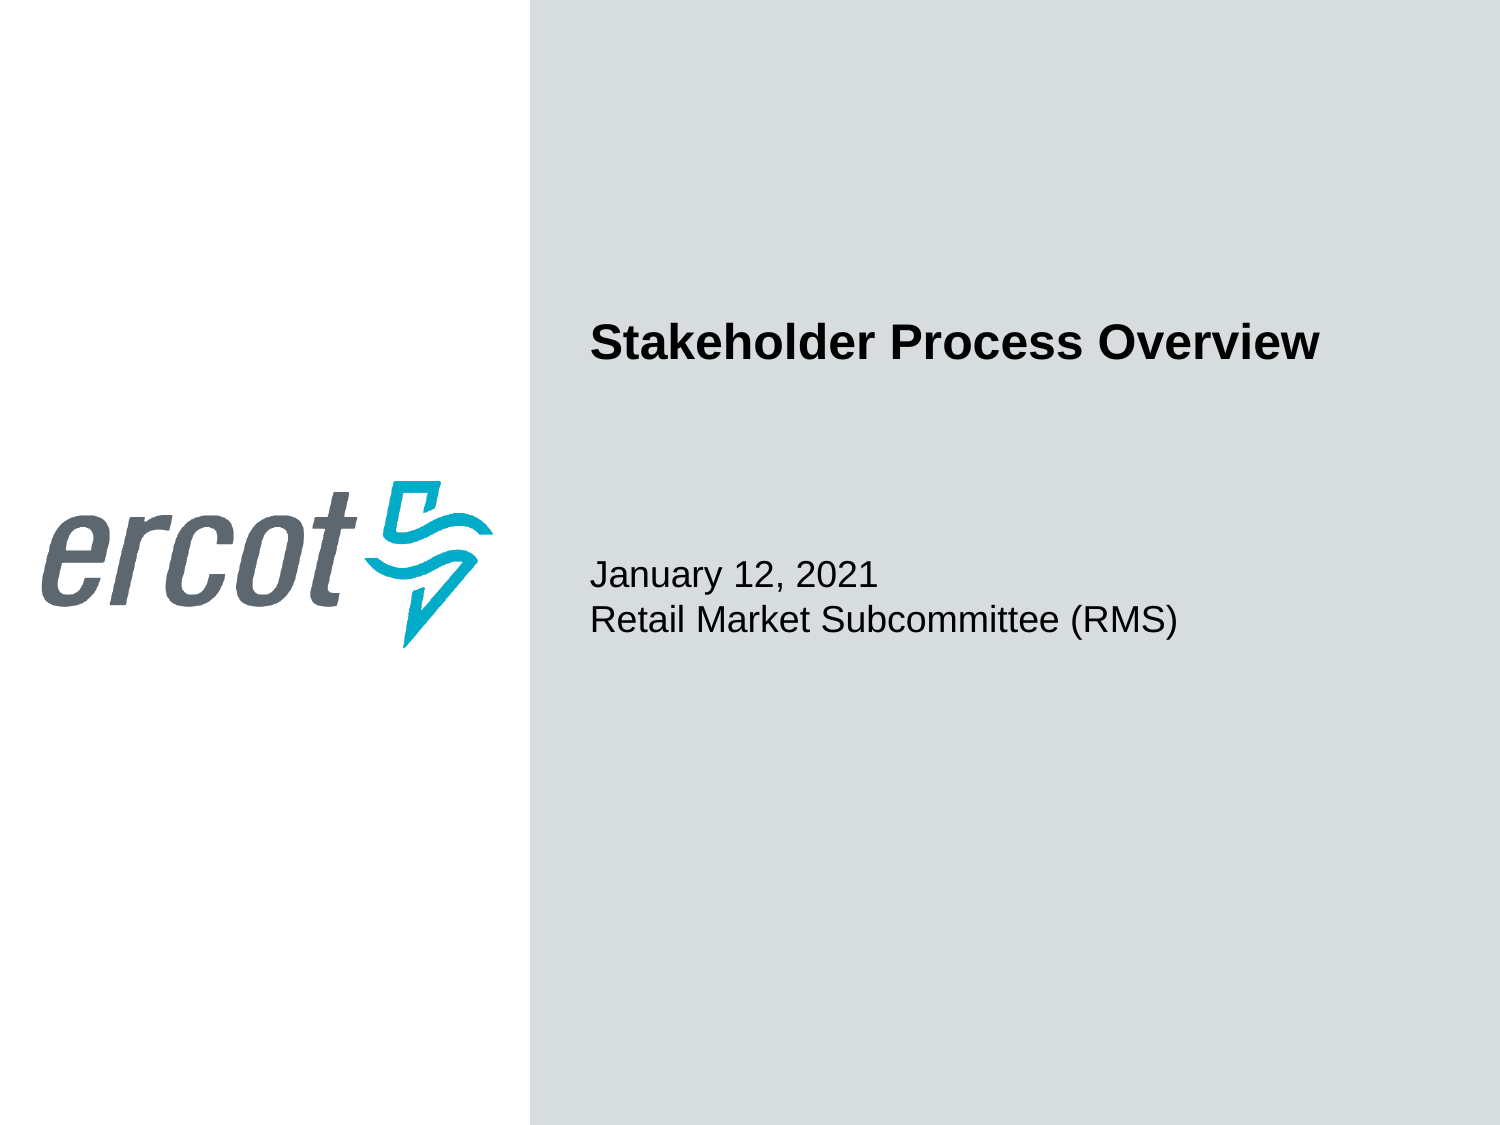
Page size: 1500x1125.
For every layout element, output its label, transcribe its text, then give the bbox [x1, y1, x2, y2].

text_box Stakeholder Process Overview January 12, 2021 Retail Market Subcommittee (RMS) [575, 302, 1487, 648]
picture [32, 471, 501, 654]
